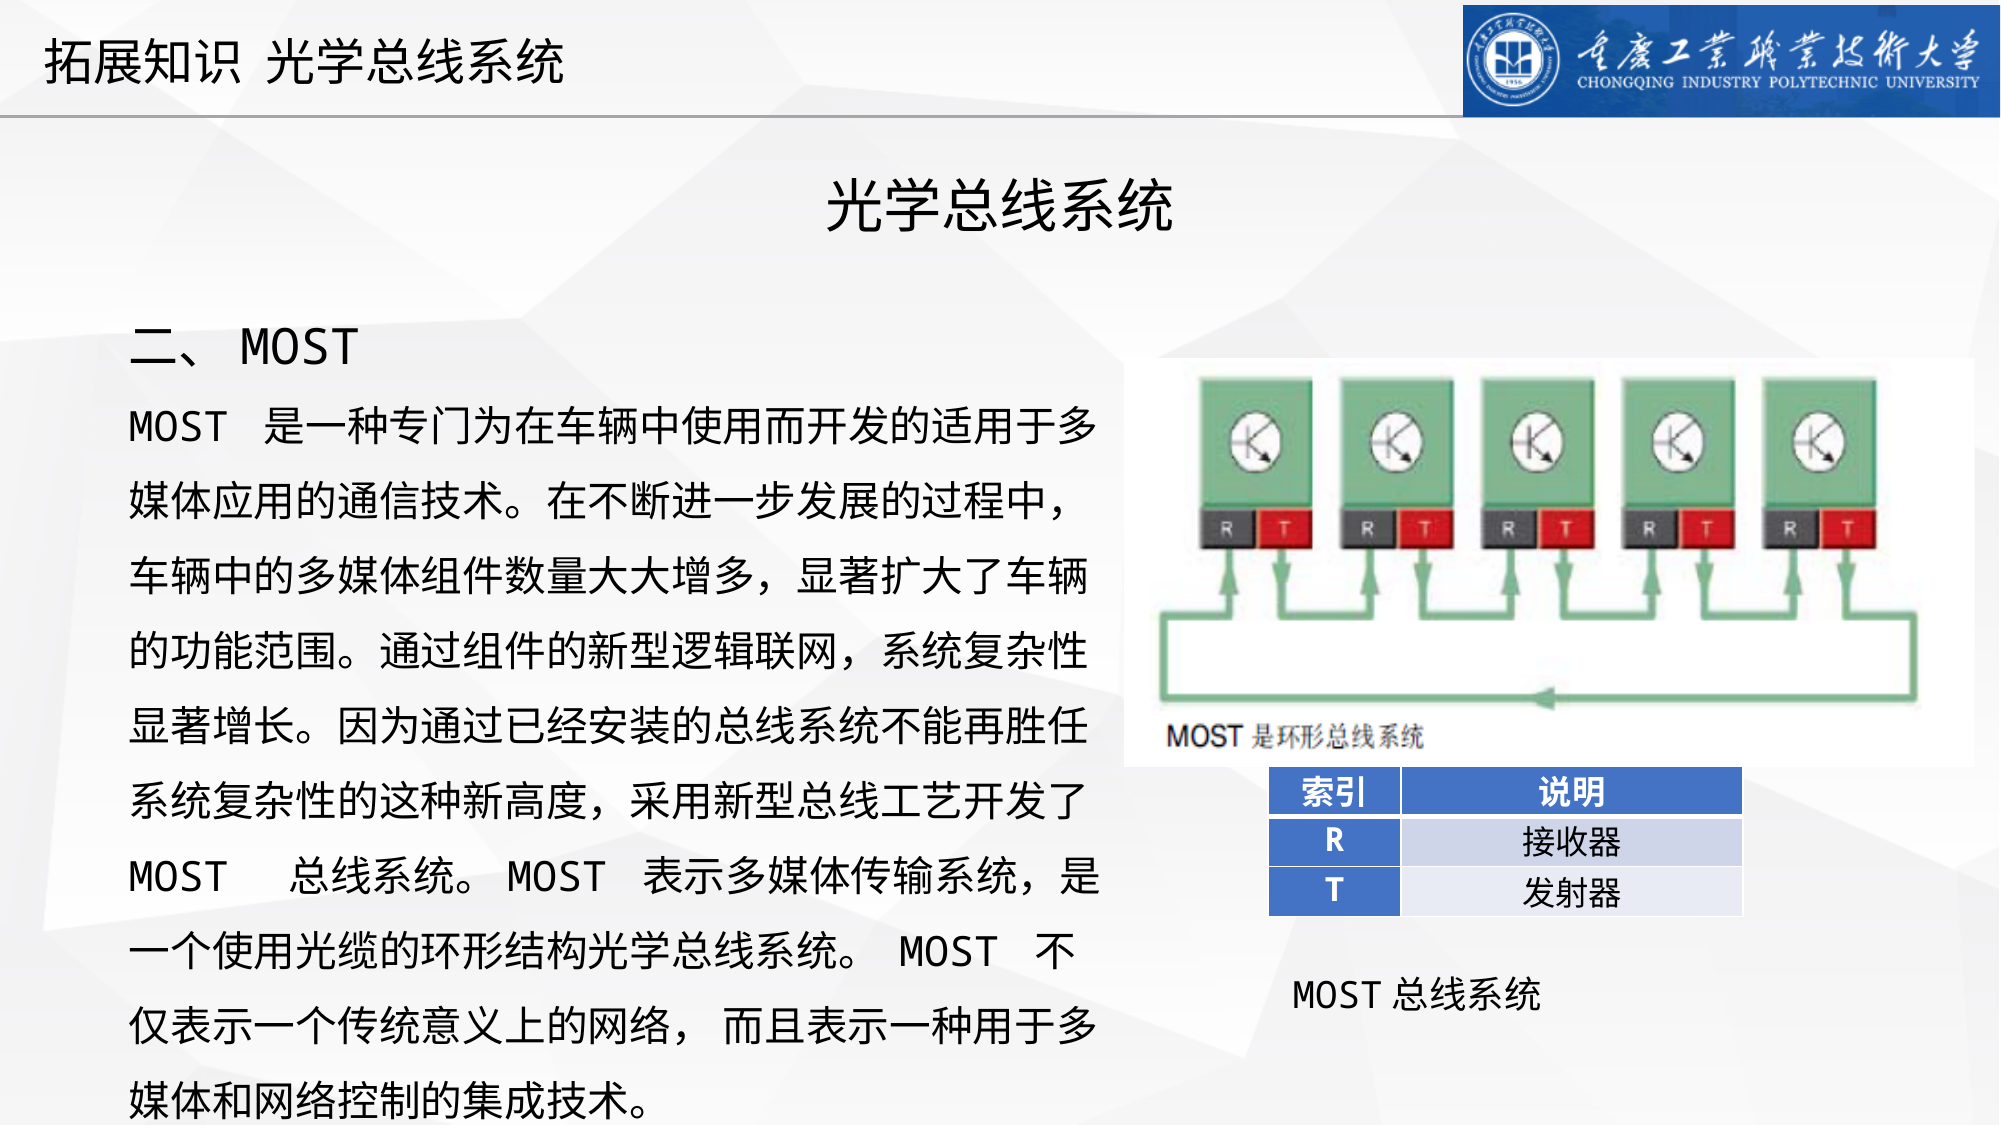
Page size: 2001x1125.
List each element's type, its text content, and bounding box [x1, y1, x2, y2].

table_cell R [1269, 819, 1400, 866]
table_cell 接收器 [1402, 819, 1742, 866]
text_box MOST总线系统 [1277, 964, 1650, 1024]
table_cell T [1269, 867, 1400, 916]
table_cell 发射器 [1402, 867, 1742, 916]
text_box 二、MOST MOST 是一种专门为在车辆中使用而开发的适用于多媒体应用的通信技术。在不断进一步发展的过程中，车辆中的多媒体组件数量大大增多，显著扩大了车辆的功能范围。通过组件的新型逻辑联网，系统复杂性显著增长。因为通过已经安装的总线系统不能再胜任系统复杂性的这种新高度，采用新型总线工艺开发了 MOST 总线系统。MOST 表示多媒体传输系统，是一个使用光缆的环形结构光学总线系统。 MOST 不仅表示一个传统意义上的网络， 而且表示一种用于多媒体和网络控制的集成技术。 [113, 277, 1124, 1125]
table_header 说明 [1402, 767, 1742, 814]
picture [0, 118, 1999, 1125]
table_header 索引 [1269, 767, 1400, 814]
picture [0, 0, 2001, 117]
text_box 光学总线系统 [433, 161, 1567, 247]
